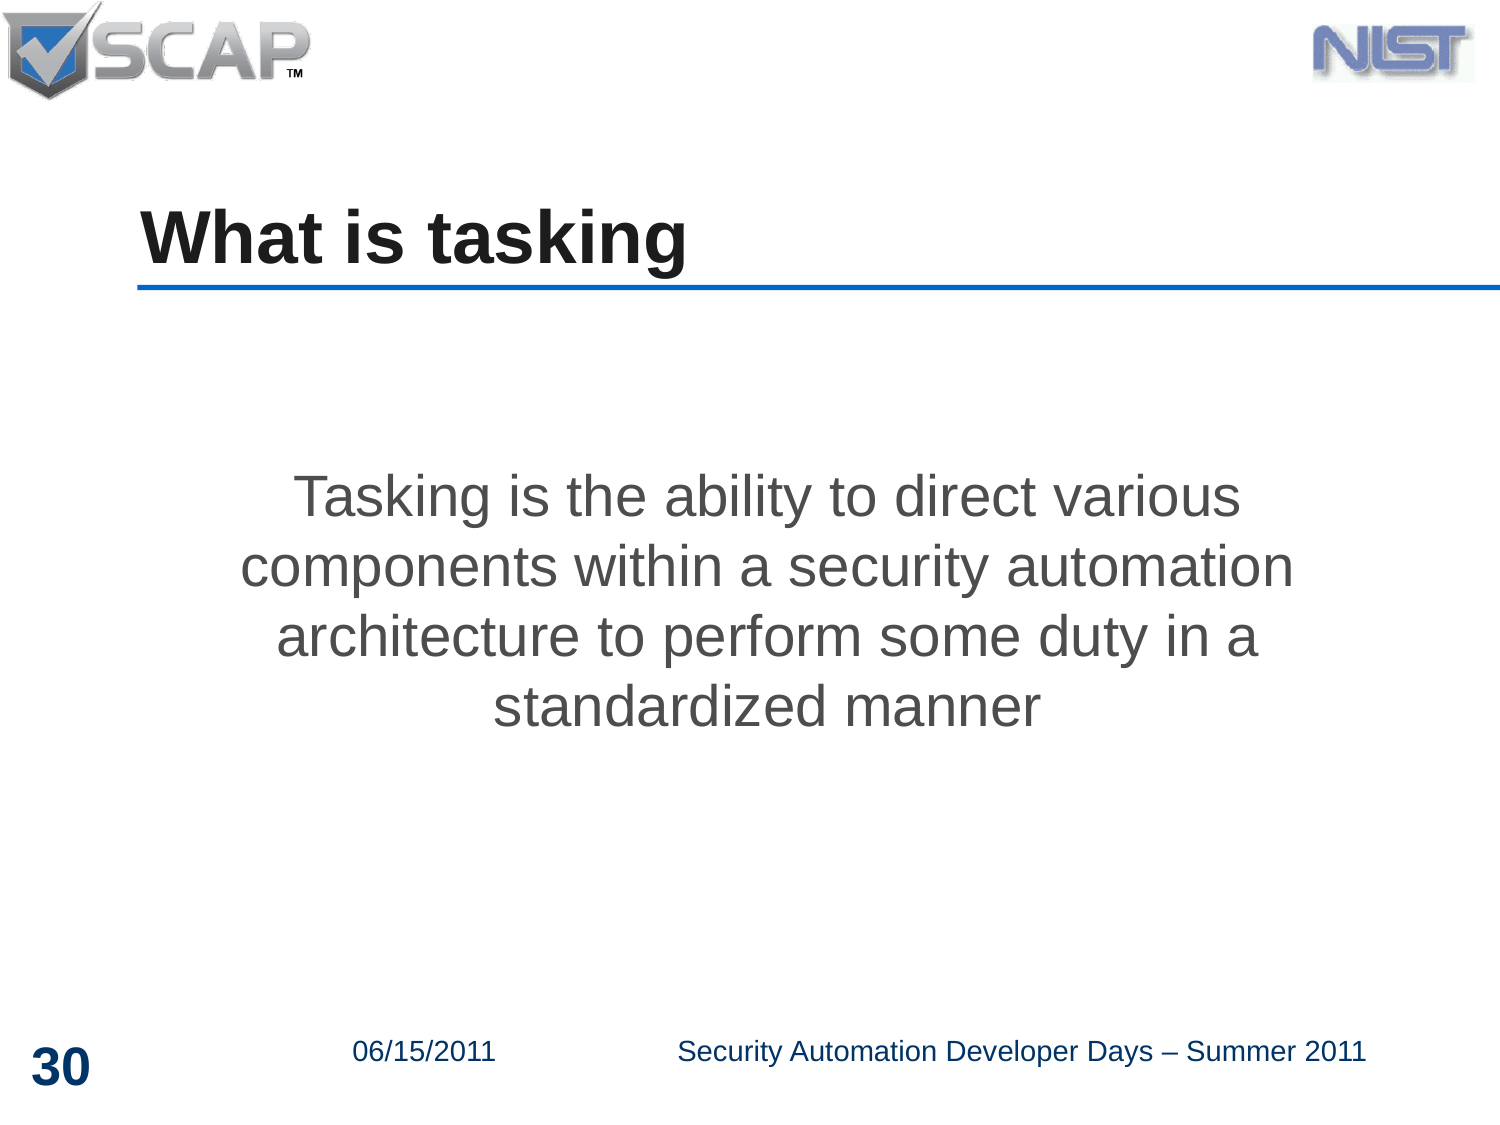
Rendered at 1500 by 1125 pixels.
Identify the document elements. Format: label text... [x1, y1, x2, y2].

footer Security Automation Developer Days – Summer 2011 [662, 1025, 1426, 1103]
slide_number 30 [13, 1023, 111, 1105]
picture [1312, 24, 1475, 83]
title What is tasking [124, 99, 1426, 288]
picture [0, 0, 313, 103]
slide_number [337, 1025, 662, 1103]
list Tasking is the ability to direct various components within a security automation architecture to perform some duty in a standardized manner [137, 288, 1400, 1026]
